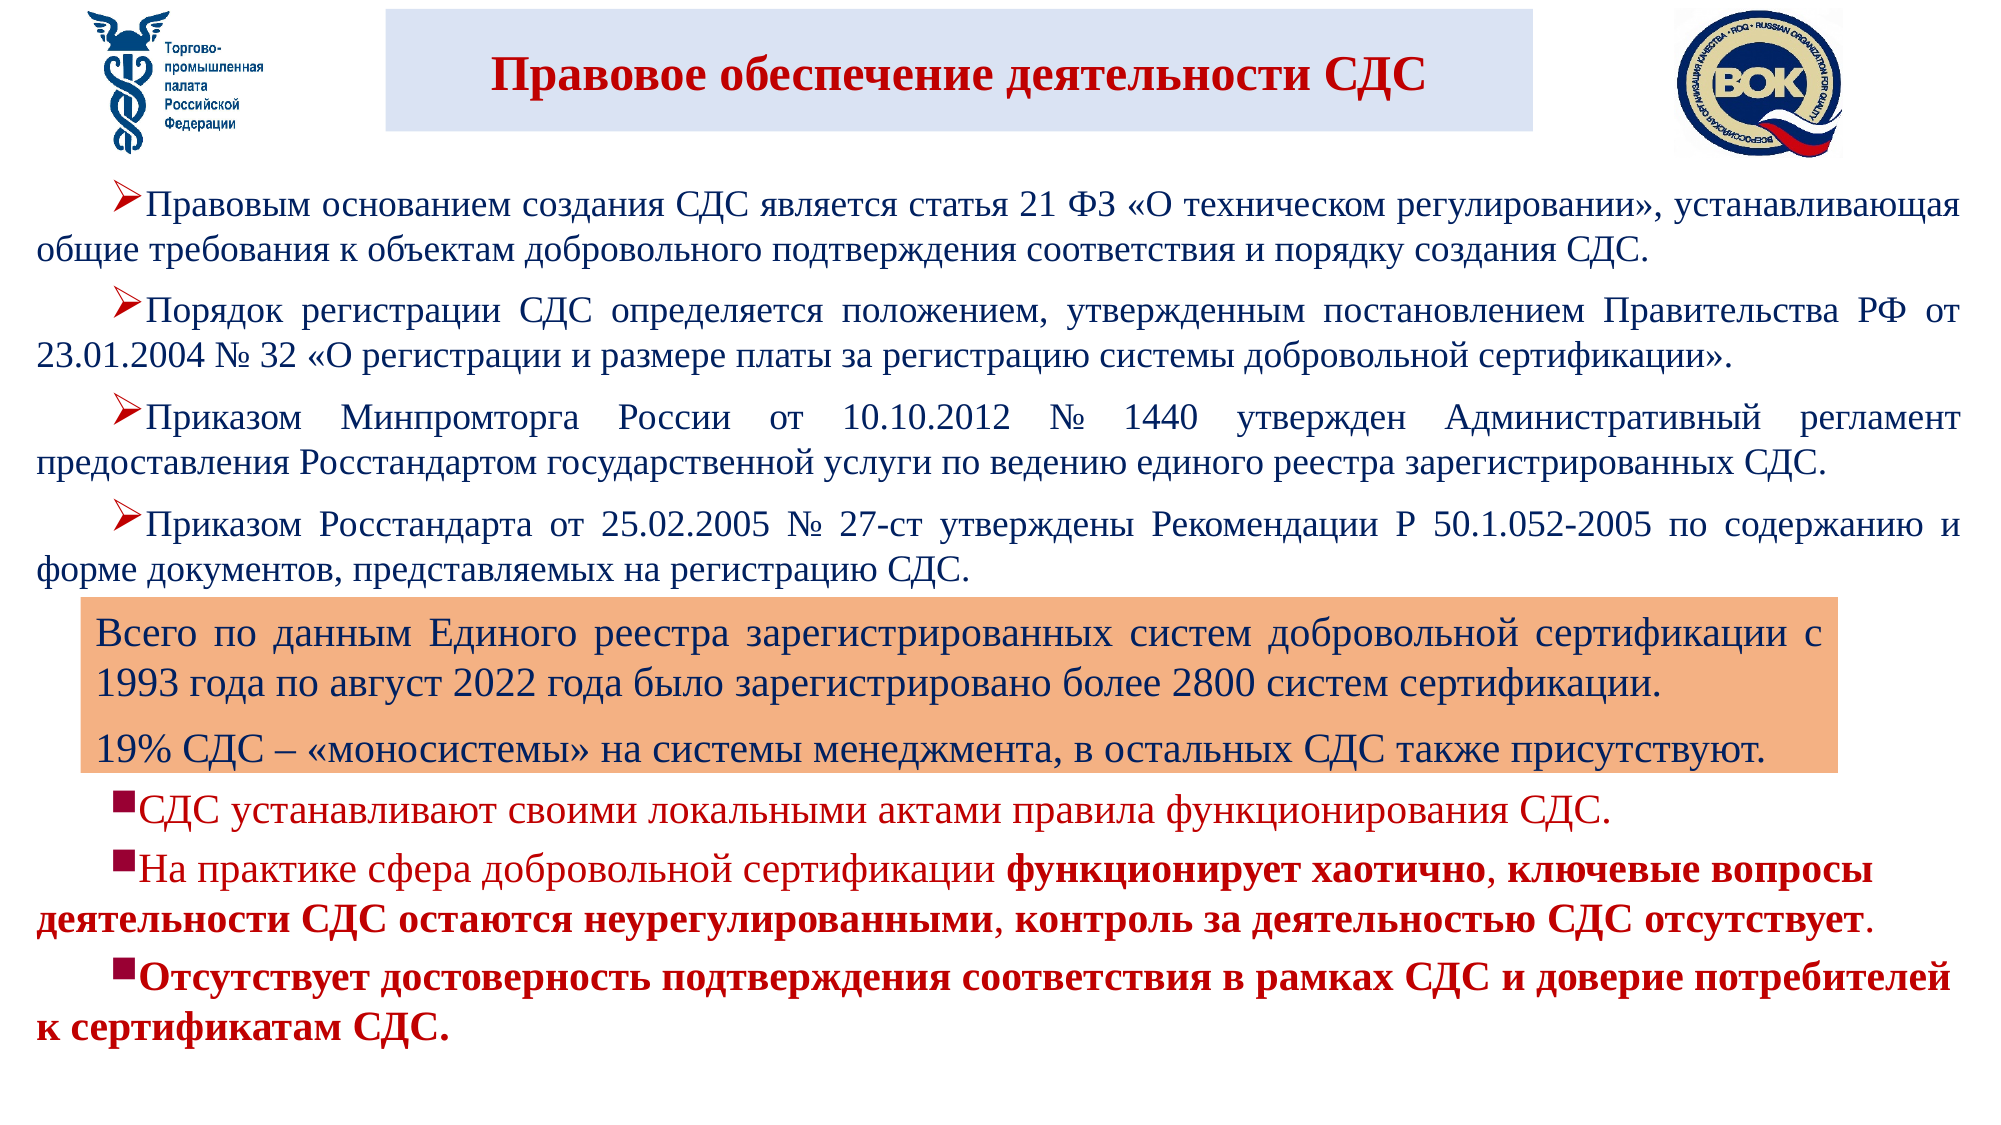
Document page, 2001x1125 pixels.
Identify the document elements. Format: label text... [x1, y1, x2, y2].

text_box Всего по данным Единого реестра зарегистрированных систем добровольной сертификации с 1993 года по август 2022 года было зарегистрировано более 2800 систем сертификации. 19% СДС – «моносистемы» на системы менеджмента, в остальных СДС также присутствуют. [80, 597, 1838, 773]
picture [1674, 8, 1843, 158]
text_box Правовым основанием создания СДС является статья 21 ФЗ «О техническом регулировании», устанавливающая общие требования к объектам добровольного подтверждения соответствия и порядку создания СДС. Порядок регистрации СДС определяется положением, утвержденным постановлением Правительства РФ от 23.01.2004 № 32 «О регистрации и размере платы за регистрацию системы добровольной сертификации». Приказом Минпромторга России от 10.10.2012 № 1440 утвержден Административный регламент предоставления Росстандартом государственной услуги по ведению единого реестра зарегистрированных СДС. Приказом Росстандарта от 25.02.2005 № 27-ст утверждены Рекомендации Р 50.1.052-2005 по содержанию и форме документов, представляемых на регистрацию СДС. СДС устанавливают своими локальными актами правила функционирования СДС. На практике сфера добровольной сертификации функционирует хаотично, ключевые вопросы деятельности СДС остаются неурегулированными, контроль за деятельностью СДС отсутствует. Отсутствует достоверность подтверждения соответствия в рамках СДС и доверие потребителей к сертификатам СДС. [21, 171, 1978, 1103]
picture [85, 8, 269, 158]
text_box Правовое обеспечение деятельности СДС [385, 8, 1533, 132]
